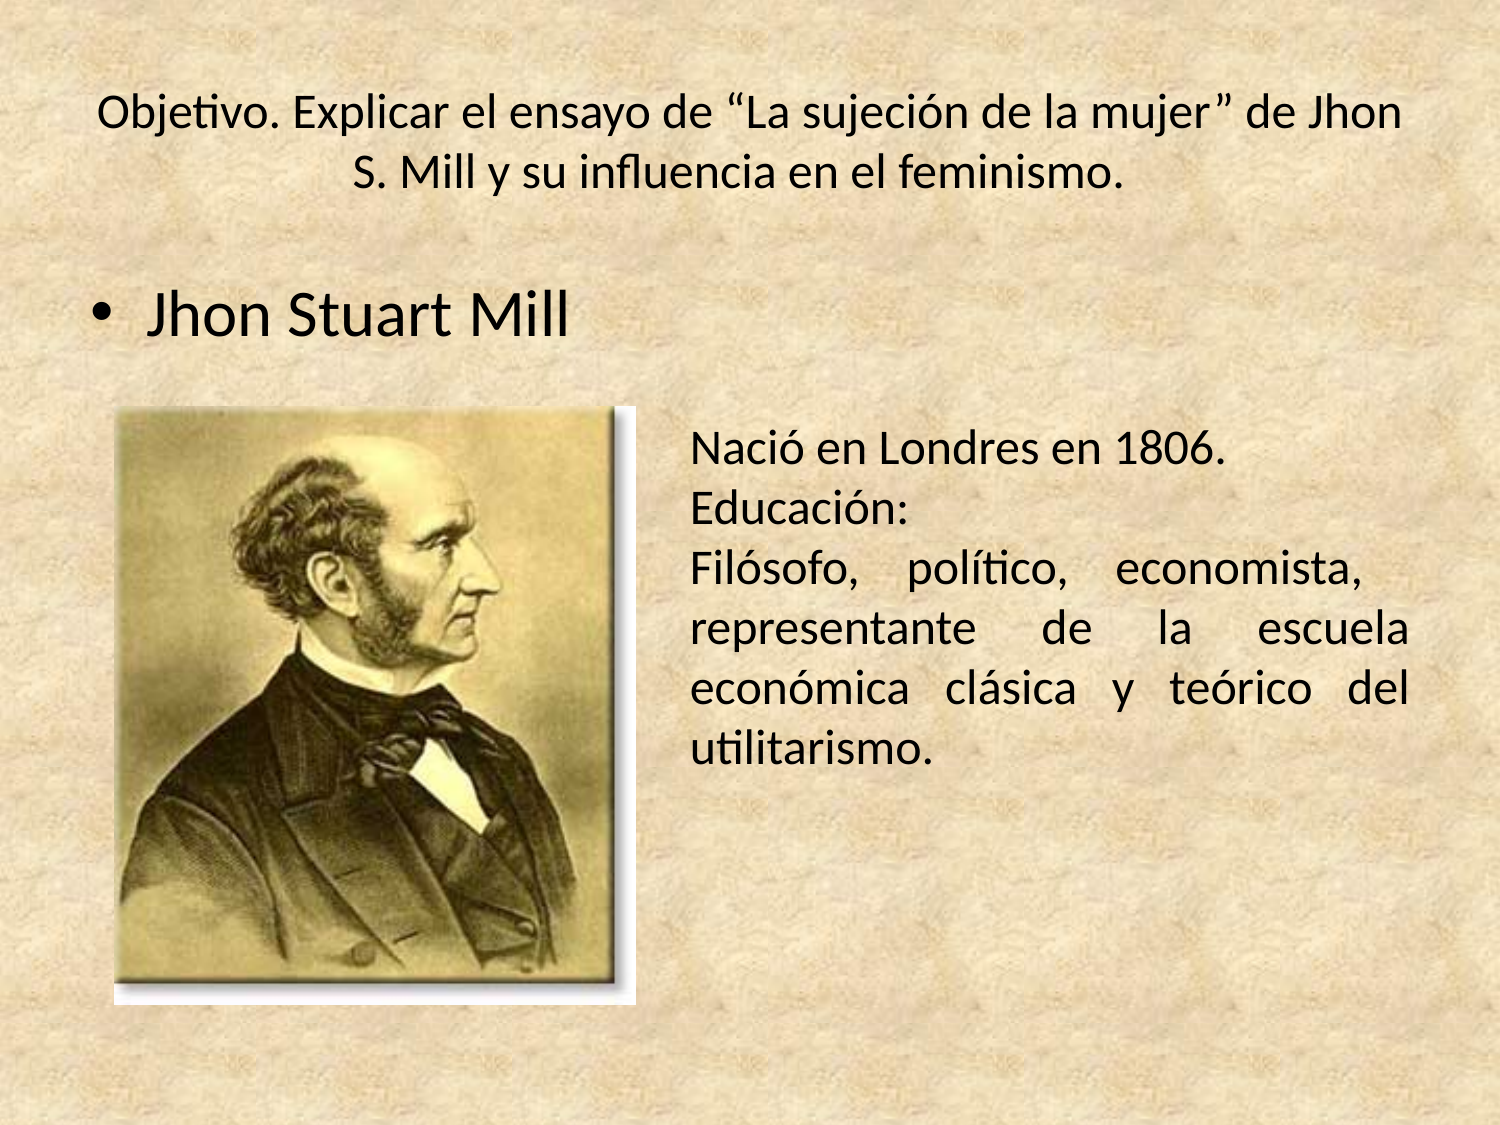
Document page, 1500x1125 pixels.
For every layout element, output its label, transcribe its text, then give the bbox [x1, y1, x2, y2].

list Jhon Stuart Mill [75, 262, 1425, 1005]
text_box Nació en Londres en 1806. Educación: Filósofo, político, economista, representante de la escuela económica clásica y teórico del utilitarismo. [674, 406, 1425, 872]
title Objetivo. Explicar el ensayo de “La sujeción de la mujer” de Jhon S. Mill y su influencia en el feminismo. [75, 45, 1425, 233]
picture [0, 0, 1500, 1125]
